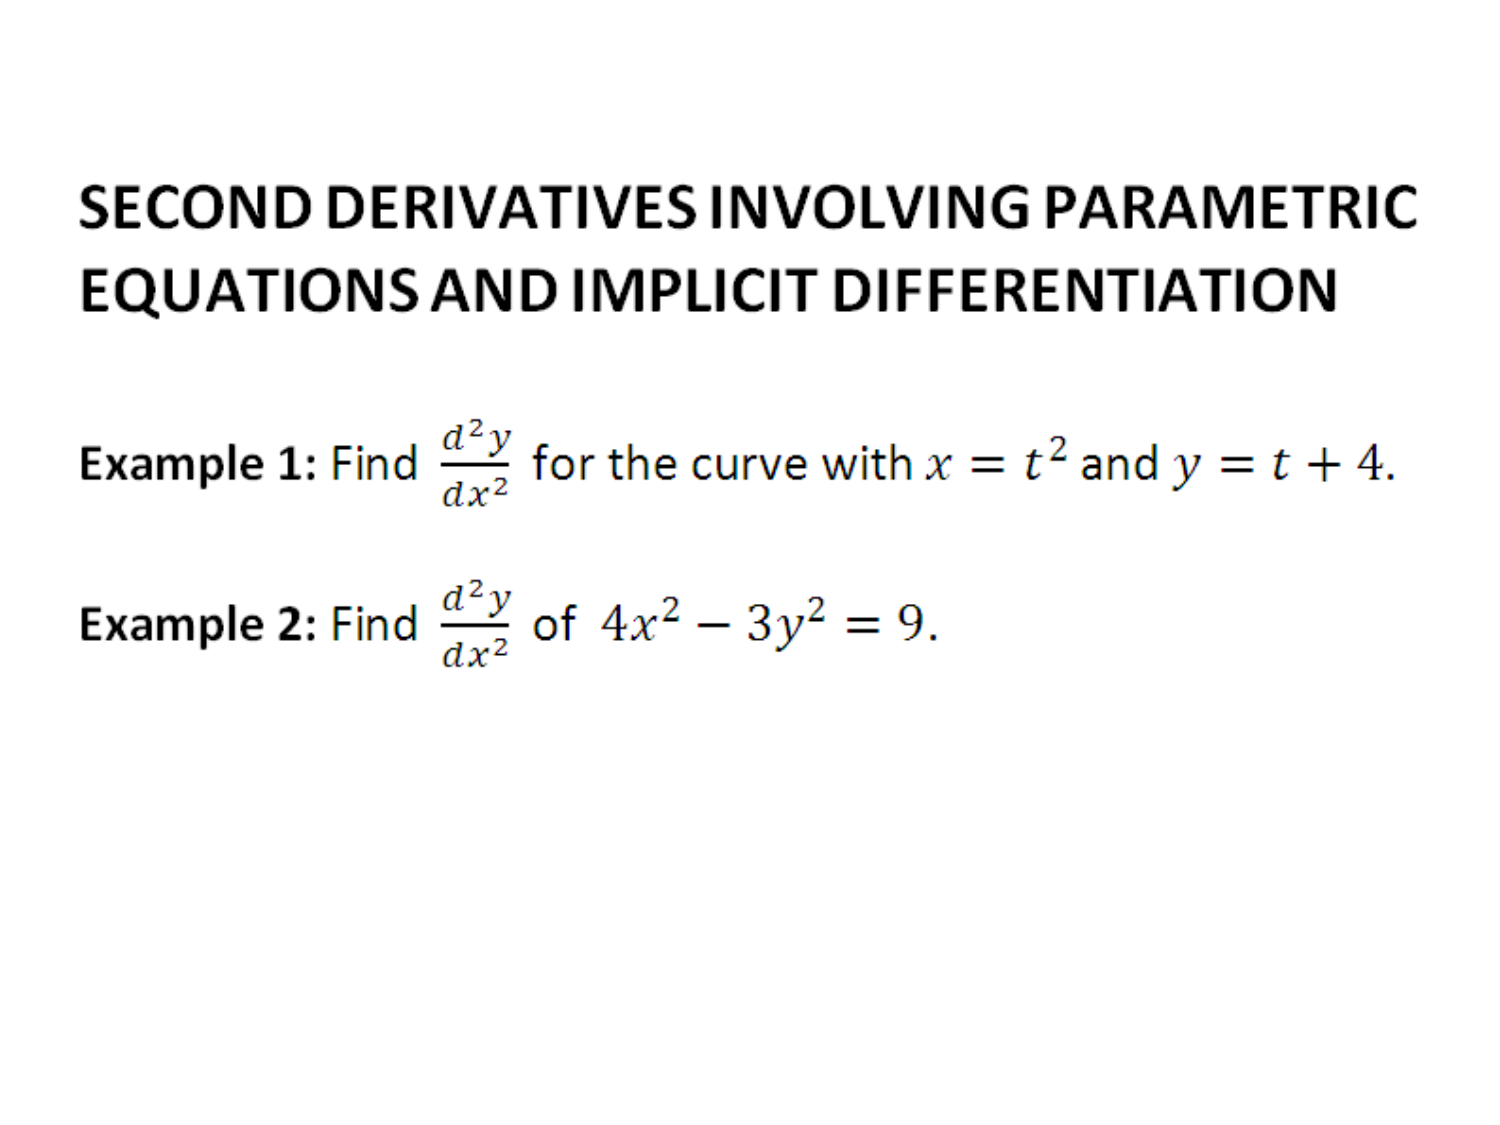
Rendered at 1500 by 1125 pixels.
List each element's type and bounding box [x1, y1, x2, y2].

picture [58, 128, 1448, 739]
